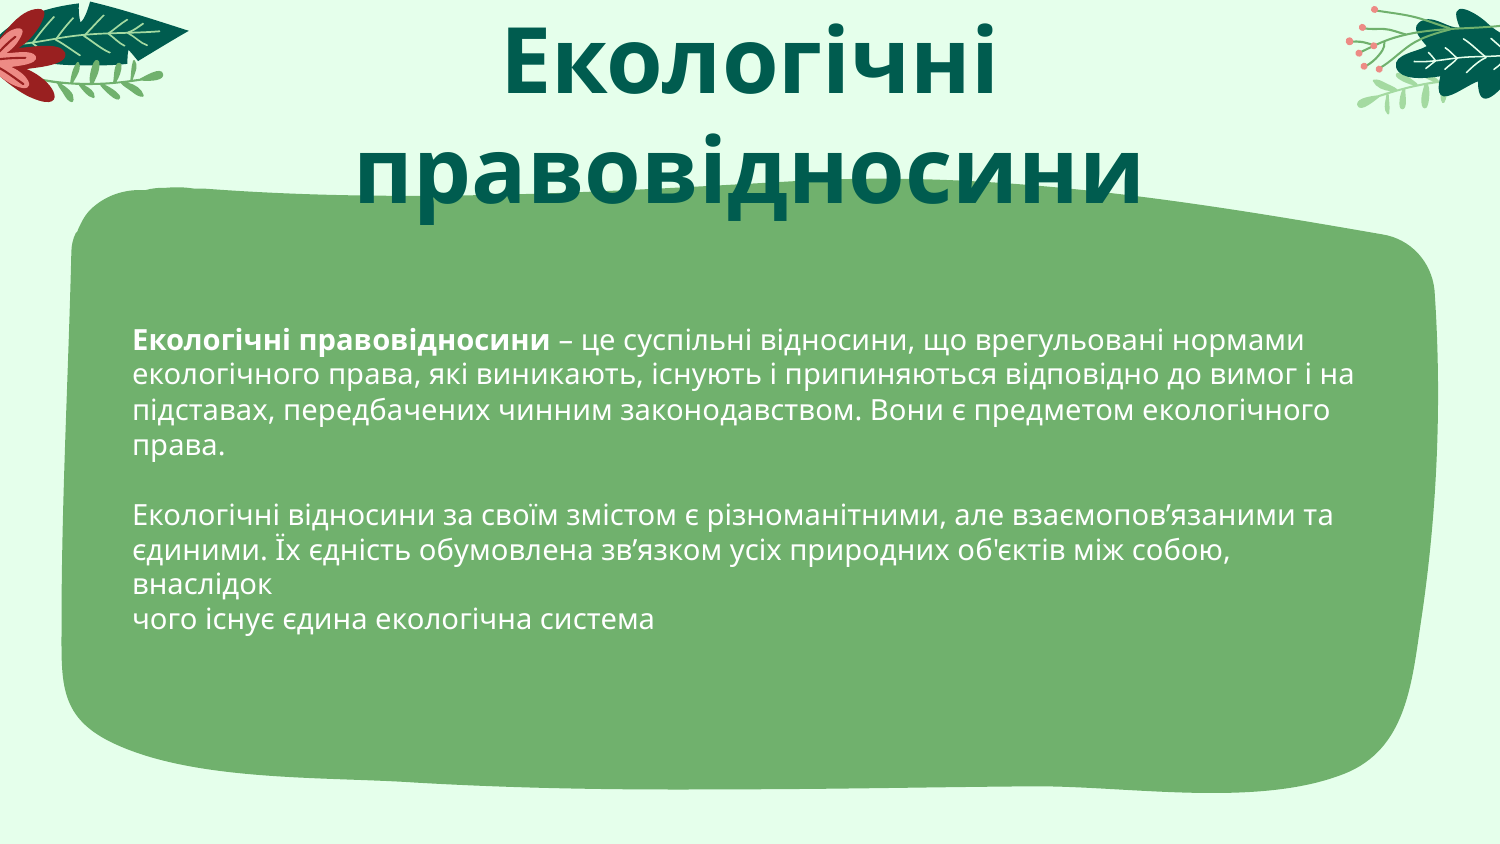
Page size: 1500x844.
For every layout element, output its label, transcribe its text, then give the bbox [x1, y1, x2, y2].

subtitle Екологічні правовідносини – це суспільні відносини, що врегульовані нормами екологічного права, які виникають, існують і припиняються відповідно до вимог і на підставах, передбачених чинним законодавством. Вони є предметом екологічного права. Екологічні відносини за своїм змістом є різноманітними, але взаємопов’язаними та єдиними. Їх єдність обумовлена зв’язком усіх природних об'єктів між собою, внаслідок чого існує єдина екологічна система [117, 201, 1384, 756]
title Екологічні правовідносини [116, 30, 1383, 193]
